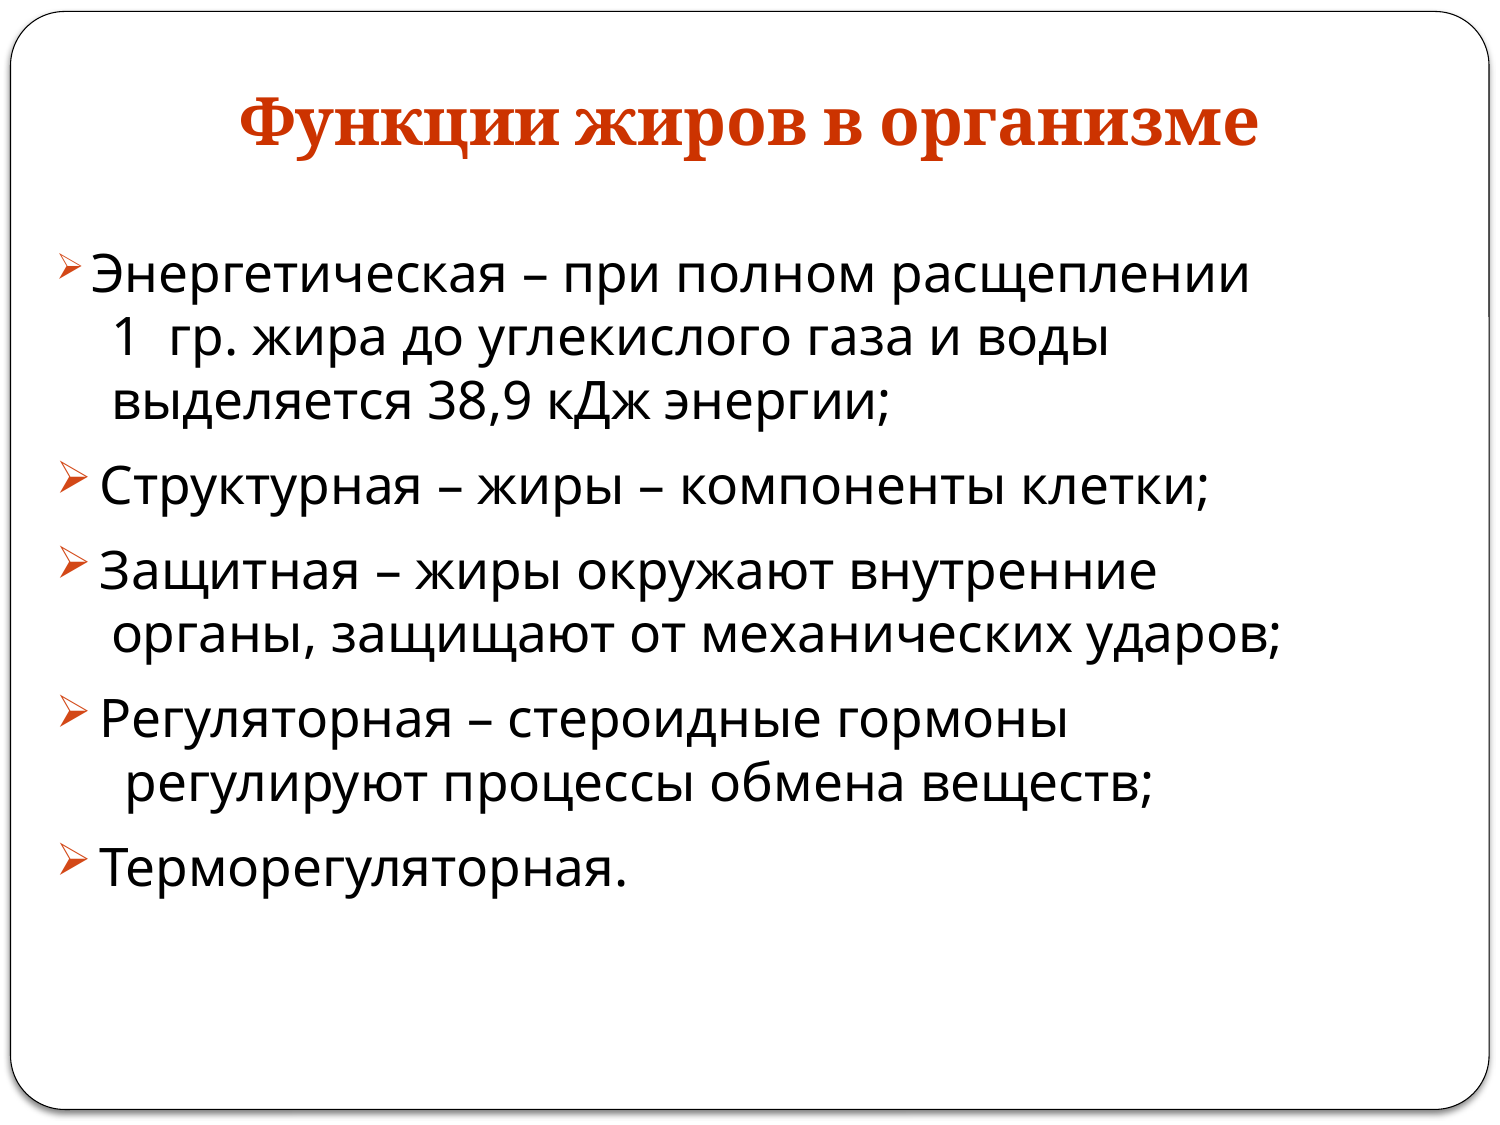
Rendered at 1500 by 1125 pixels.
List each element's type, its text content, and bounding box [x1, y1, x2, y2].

title Функции жиров в организме [112, 66, 1388, 231]
list Энергетическая – при полном расщеплении 1 гр. жира до углекислого газа и воды выделяется 38,9 кДж энергии; Структурная – жиры – компоненты клетки; Защитная – жиры окружают внутренние органы, защищают от механических ударов; Регуляторная – стероидные гормоны регулируют процессы обмена веществ; Терморегуляторная. [41, 231, 1459, 1035]
